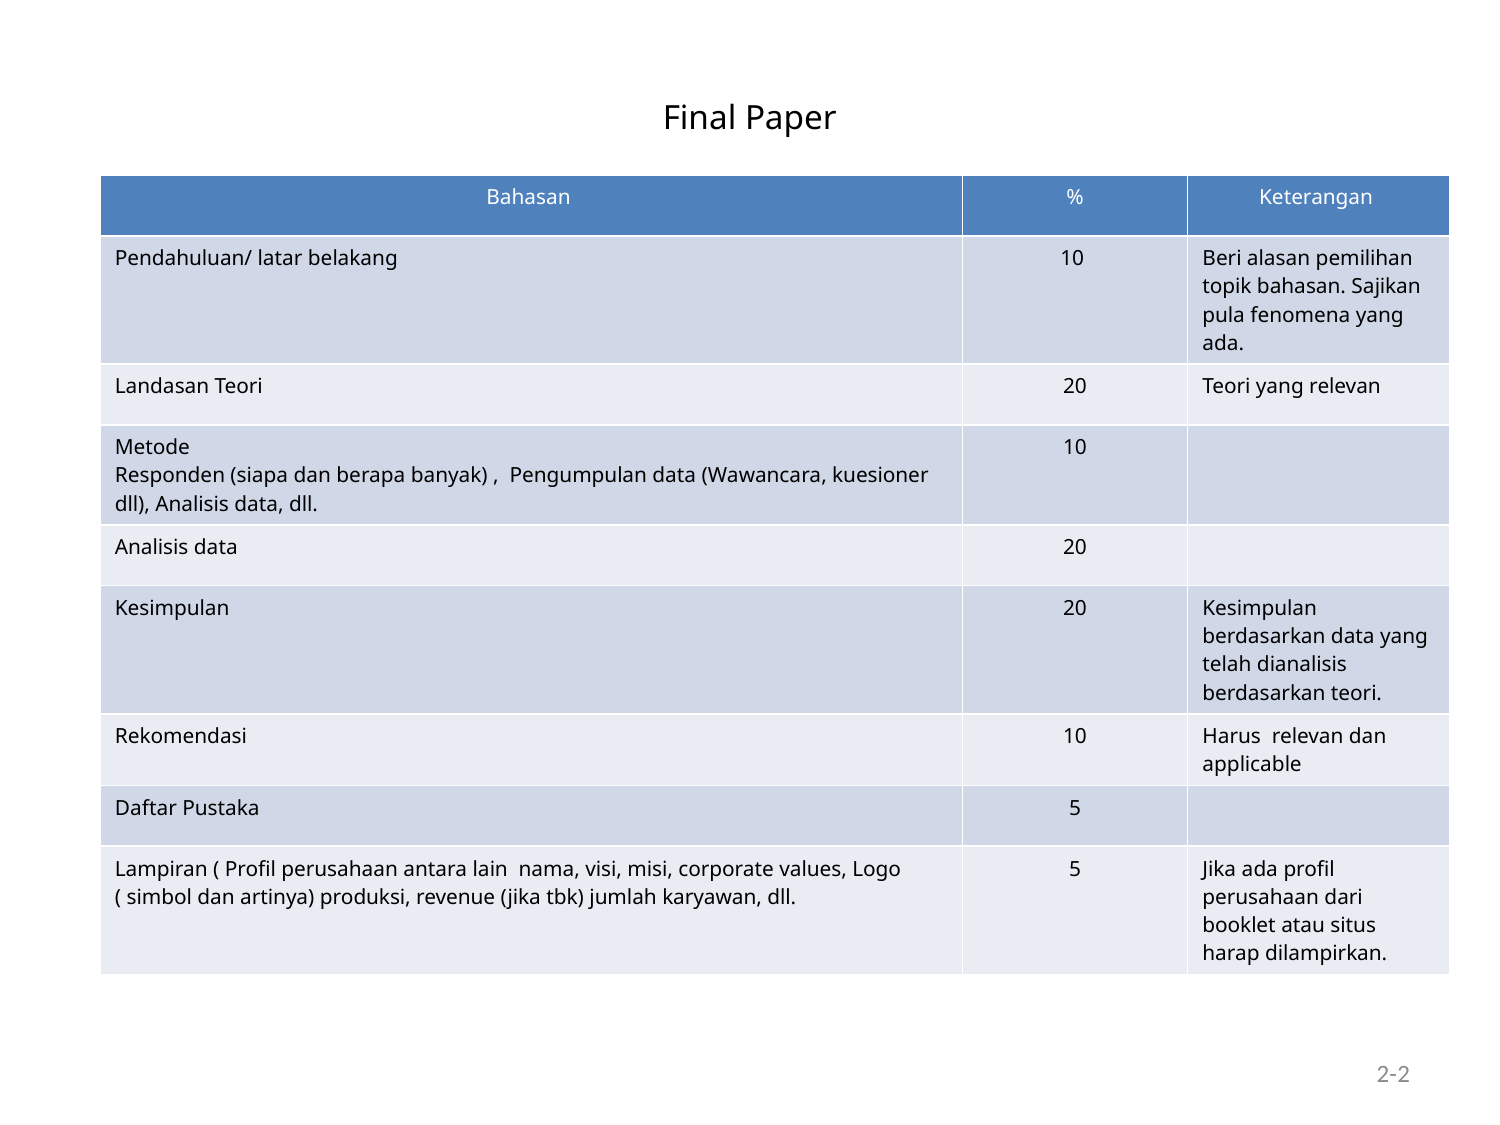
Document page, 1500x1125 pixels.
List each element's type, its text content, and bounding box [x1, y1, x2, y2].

table_cell [1188, 426, 1449, 524]
table_cell 20 [963, 365, 1187, 424]
table_cell Pendahuluan/ latar belakang [101, 237, 962, 363]
slide_number 2-2 [1074, 1042, 1425, 1103]
table_cell 5 [963, 786, 1187, 845]
table_cell Jika ada profil perusahaan dari booklet atau situs harap dilampirkan. [1188, 847, 1449, 974]
table_cell [1188, 786, 1449, 845]
table_cell Teori yang relevan [1188, 365, 1449, 424]
table_cell 10 [963, 715, 1187, 785]
title Final Paper [75, 45, 1425, 188]
table_cell Daftar Pustaka [101, 786, 962, 845]
table_cell 5 [963, 847, 1187, 974]
table_cell 20 [963, 586, 1187, 713]
table_cell Metode Responden (siapa dan berapa banyak) , Pengumpulan data (Wawancara, kuesioner dll), Analisis data, dll. [101, 426, 962, 524]
table_header Bahasan [101, 188, 962, 235]
table_cell [1188, 526, 1449, 585]
table_cell Lampiran ( Profil perusahaan antara lain nama, visi, misi, corporate values, Logo ( simbol dan artinya) produksi, revenue (jika tbk) jumlah karyawan, dll. [101, 847, 962, 974]
table_cell 20 [963, 526, 1187, 585]
table_cell 10 [963, 426, 1187, 524]
table_cell Harus relevan dan applicable [1188, 715, 1449, 785]
table_cell Beri alasan pemilihan topik bahasan. Sajikan pula fenomena yang ada. [1188, 237, 1449, 363]
table_header Keterangan [1188, 176, 1449, 235]
table_cell Analisis data [101, 526, 962, 585]
table_cell Kesimpulan [101, 586, 962, 713]
table_cell 10 [963, 237, 1187, 363]
table_cell Landasan Teori [101, 365, 962, 424]
table_cell Rekomendasi [101, 715, 962, 785]
table_header % [963, 188, 1187, 235]
table_cell Kesimpulan berdasarkan data yang telah dianalisis berdasarkan teori. [1188, 586, 1449, 713]
